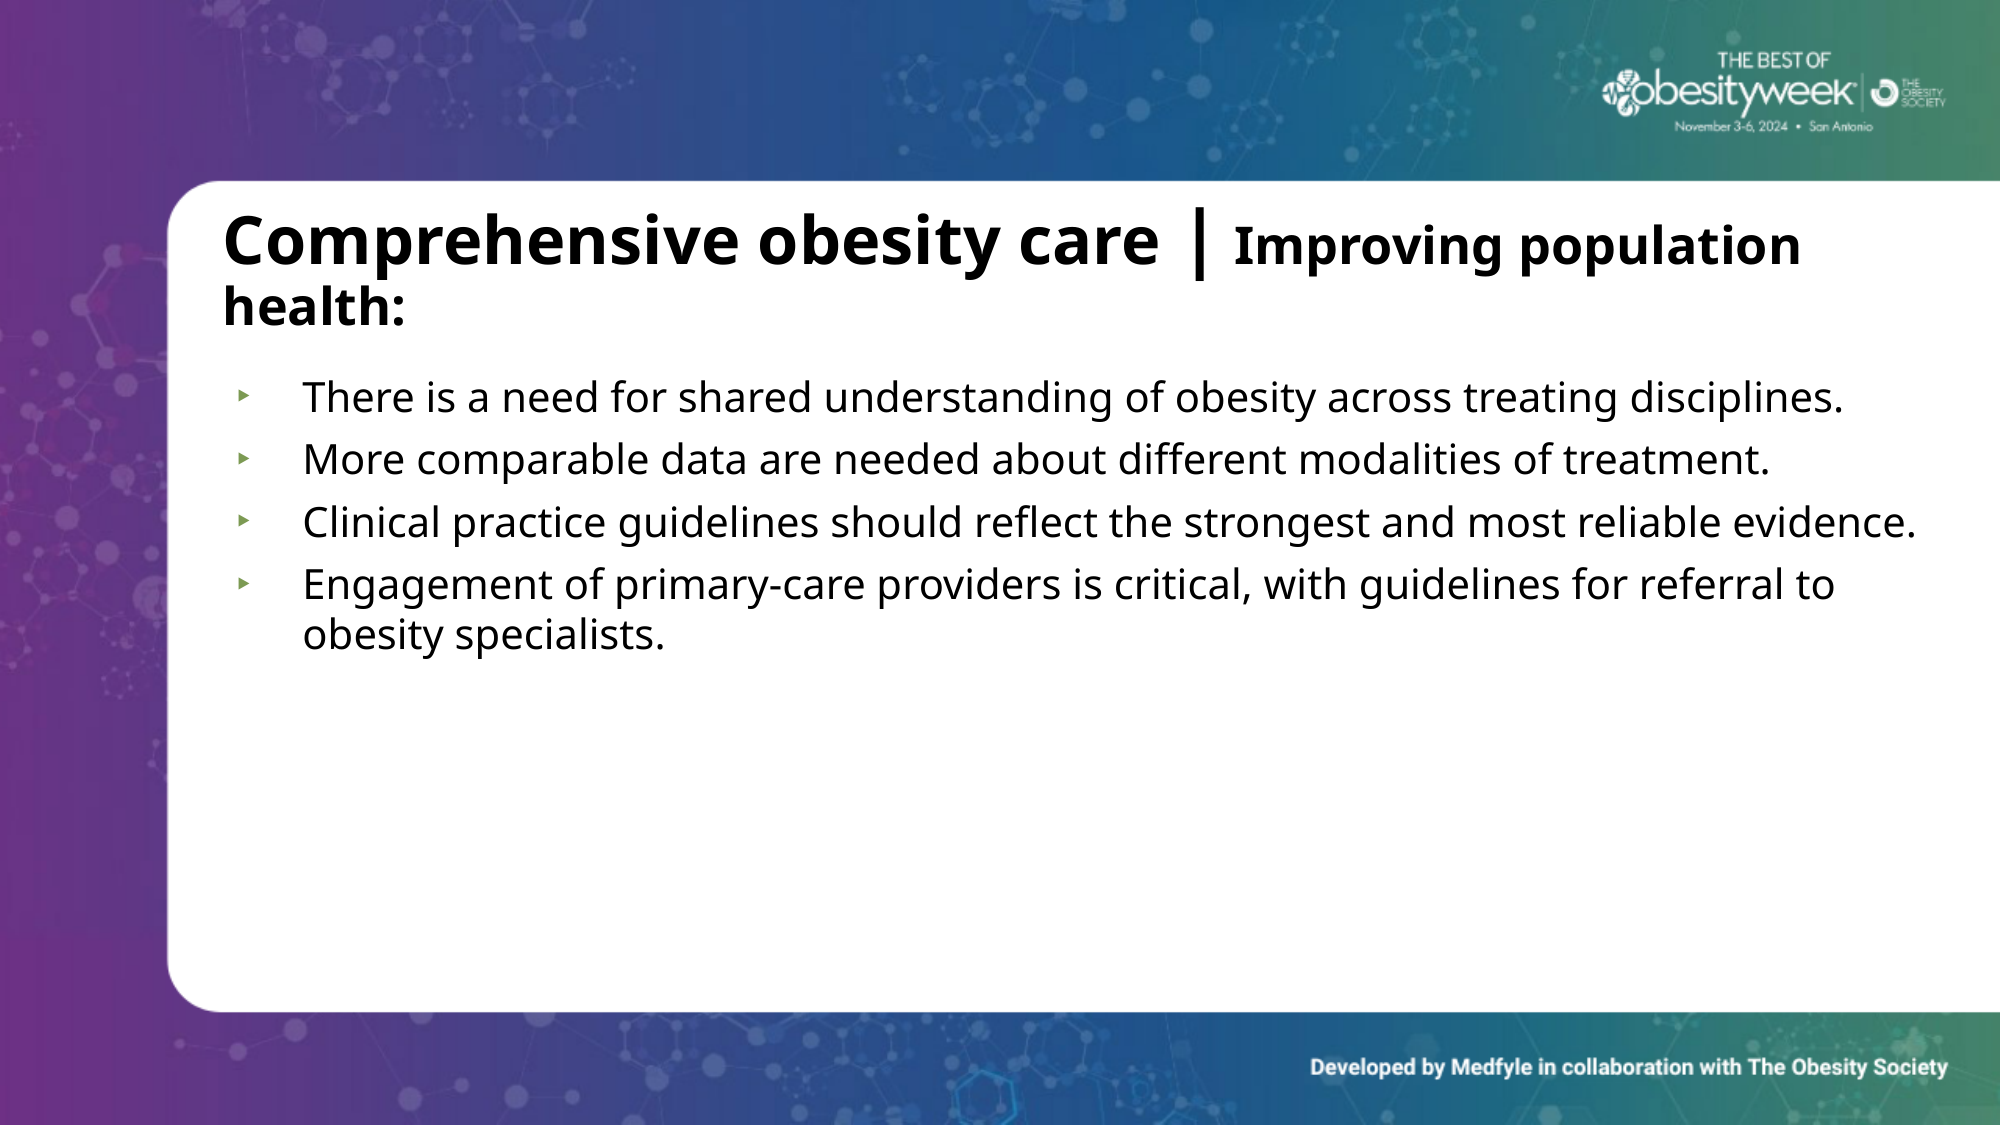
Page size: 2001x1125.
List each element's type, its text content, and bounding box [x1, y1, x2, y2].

title Comprehensive obesity care | Improving population health: [207, 211, 1991, 326]
picture [0, 0, 2000, 1125]
list There is a need for shared understanding of obesity across treating disciplines. More comparable data are needed about different modalities of treatment. Clinical practice guidelines should reflect the strongest and most reliable evidence. Engagement of primary-care providers is critical, with guidelines for referral to obesity specialists. [212, 363, 1975, 1008]
